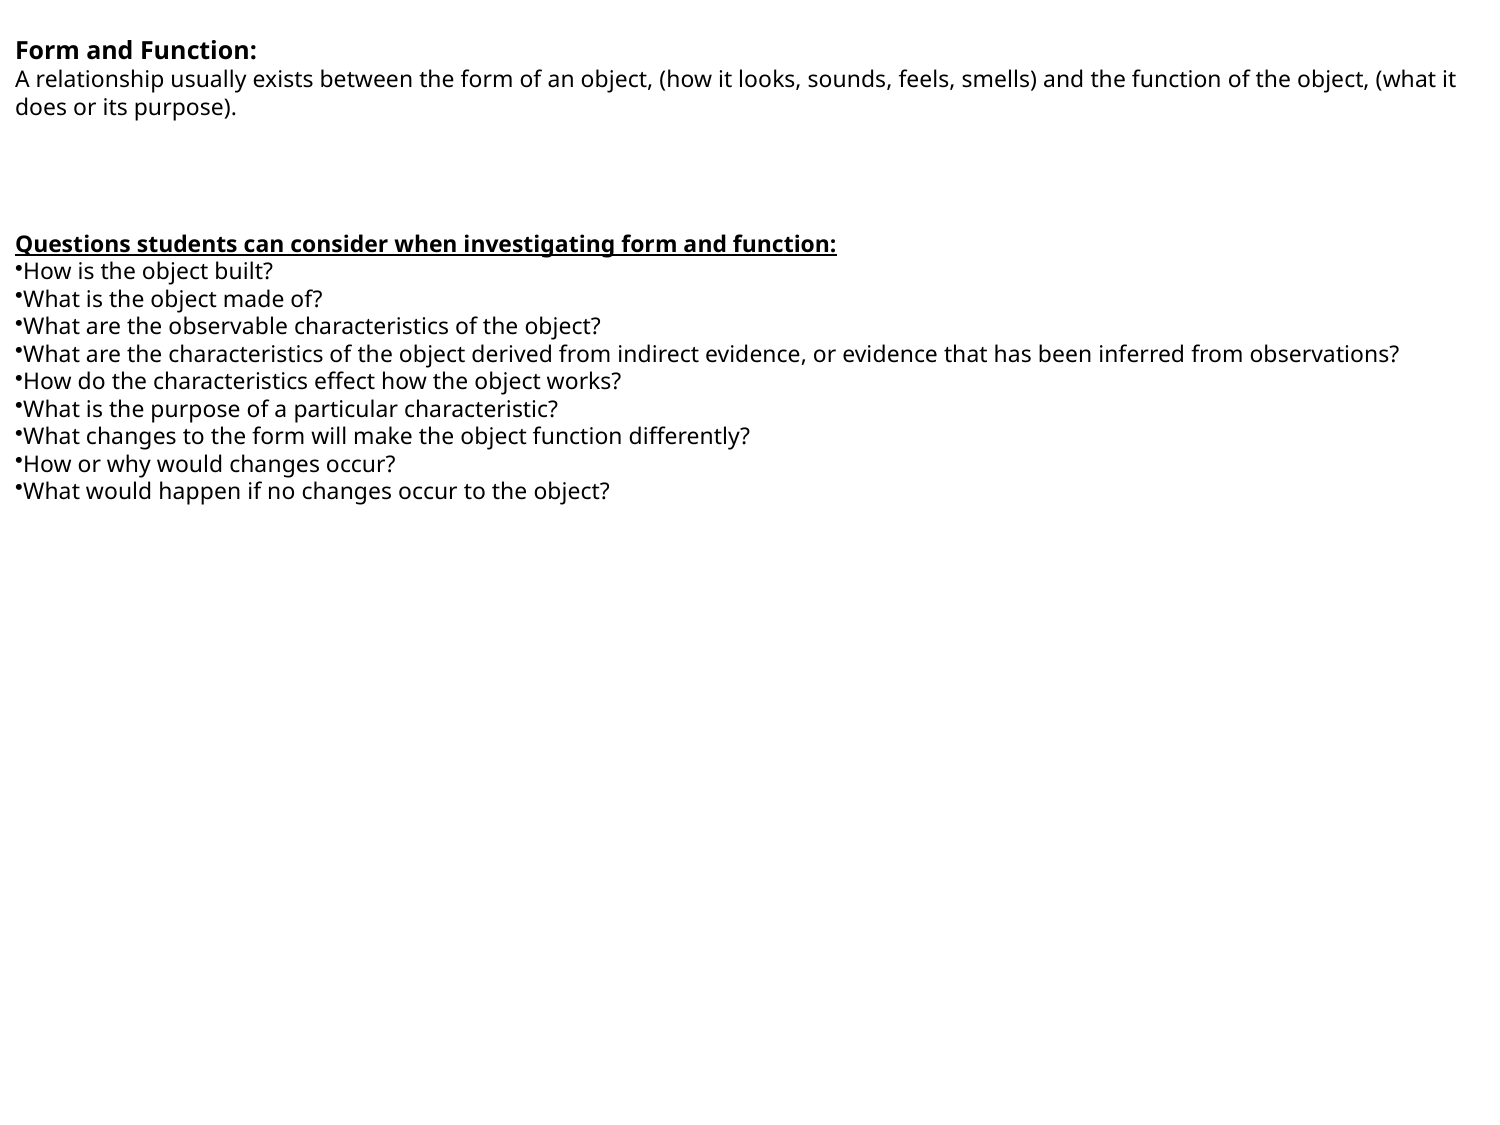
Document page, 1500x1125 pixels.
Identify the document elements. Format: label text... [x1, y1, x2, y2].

text_box Form and Function: A relationship usually exists between the form of an object, (how it looks, sounds, feels, smells) and the function of the object, (what it does or its purpose). Questions students can consider when investigating form and function: How is the object built? What is the object made of? What are the observable characteristics of the object? What are the characteristics of the object derived from indirect evidence, or evidence that has been inferred from observations? How do the characteristics effect how the object works? What is the purpose of a particular characteristic? What changes to the form will make the object function differently? How or why would changes occur? What would happen if no changes occur to the object? [0, 0, 1500, 557]
